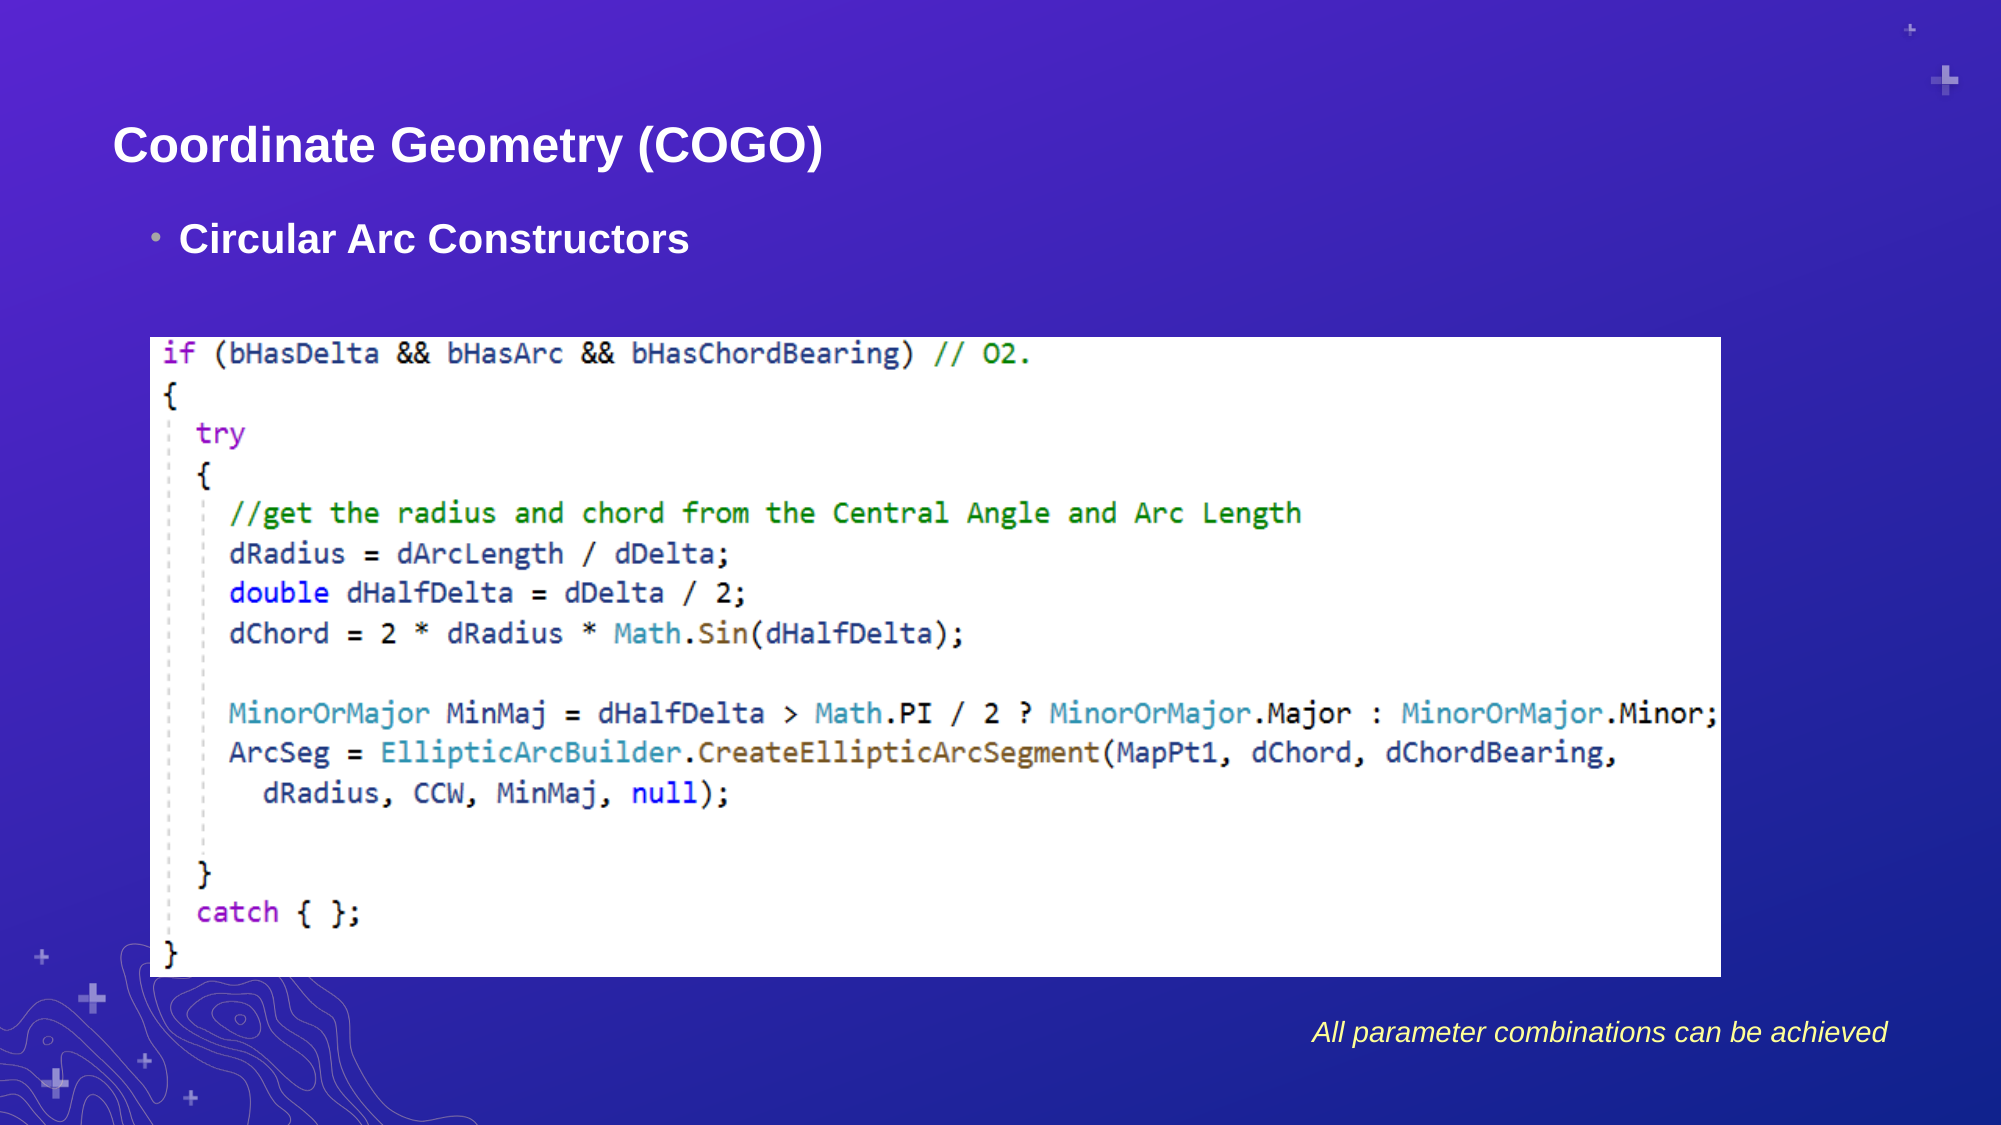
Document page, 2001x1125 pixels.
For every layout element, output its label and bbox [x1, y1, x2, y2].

picture [149, 337, 1721, 977]
text_box [0, 0, 2000, 1125]
